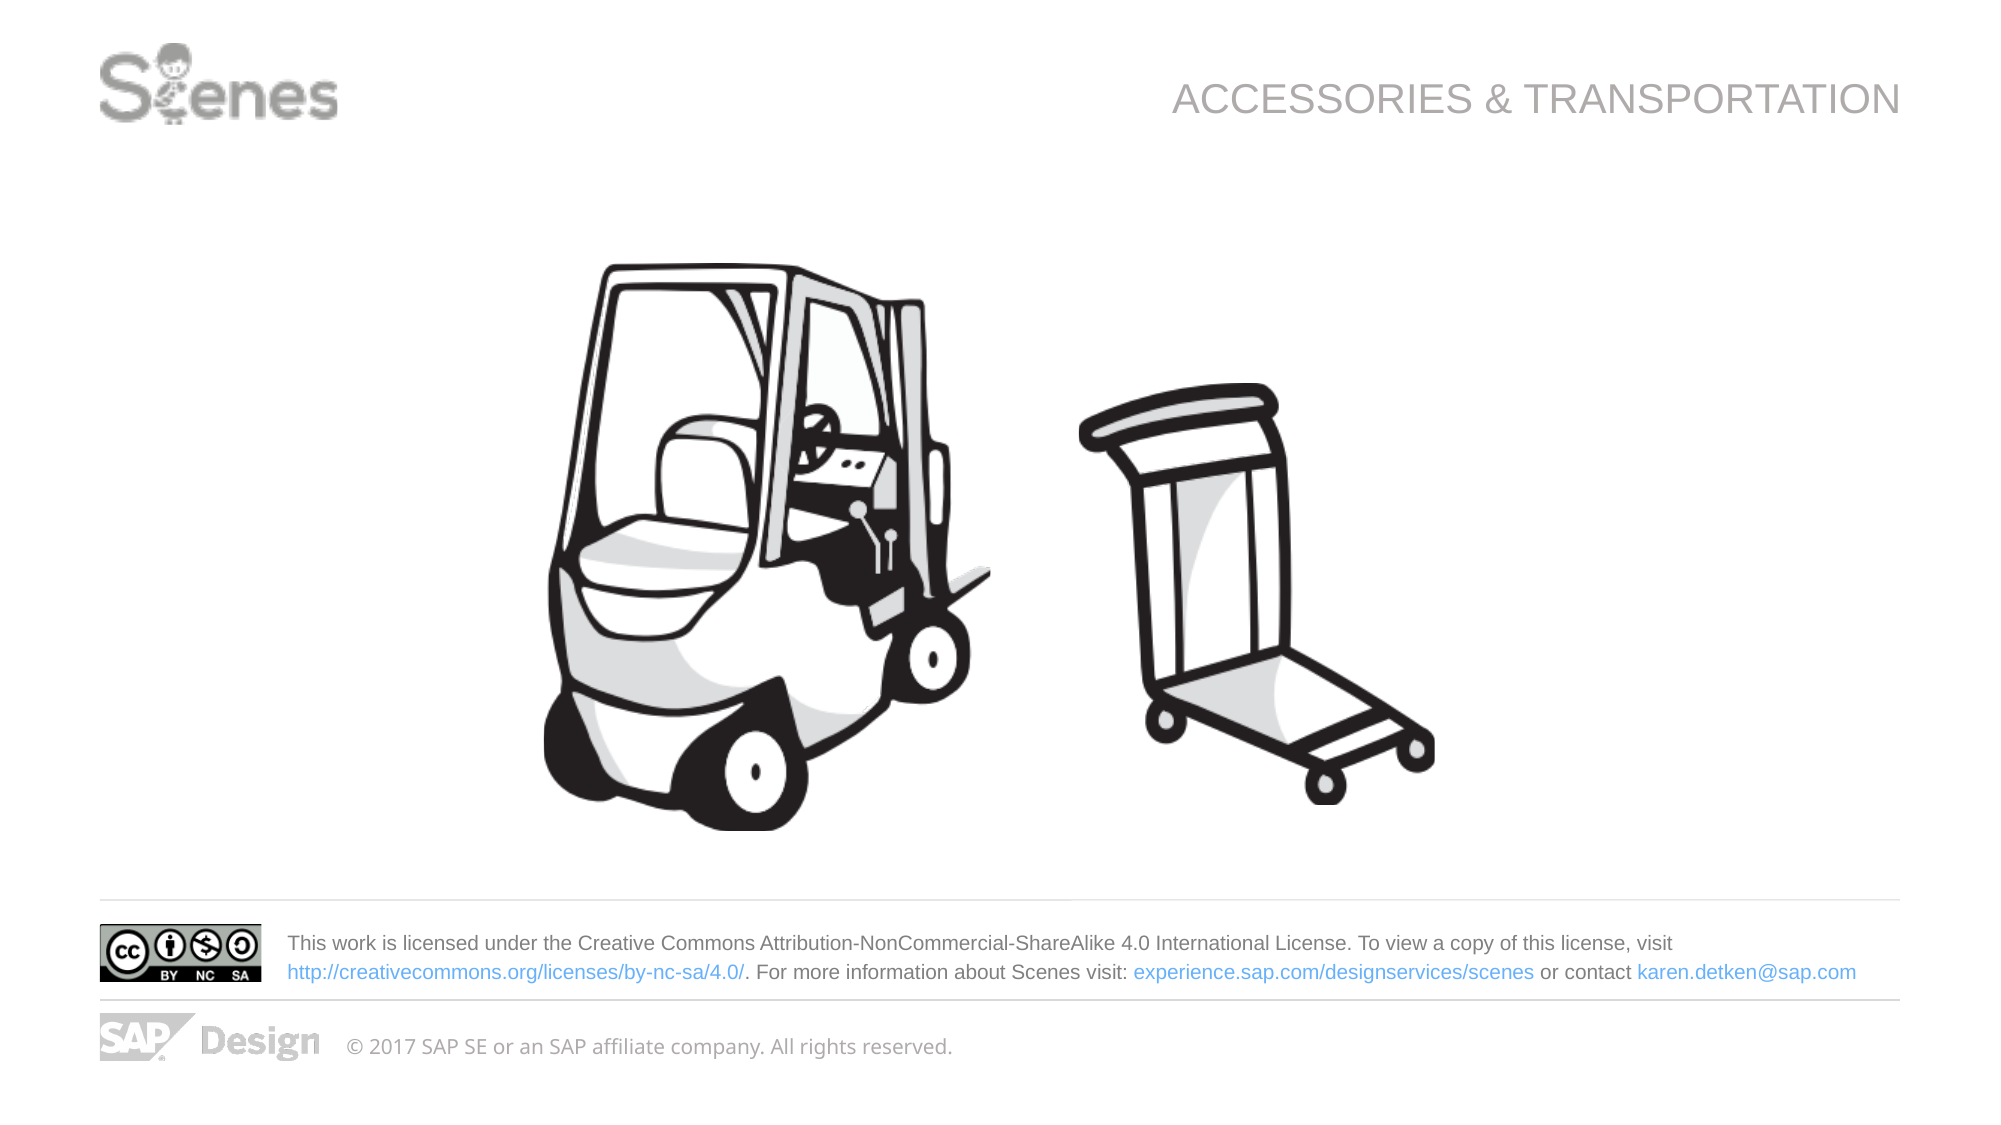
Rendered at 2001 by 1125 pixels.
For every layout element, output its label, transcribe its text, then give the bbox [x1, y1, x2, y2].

title ACCESSORIES & TRANSPORTATION [1001, 77, 1902, 116]
picture [1078, 383, 1435, 805]
picture [543, 263, 991, 831]
